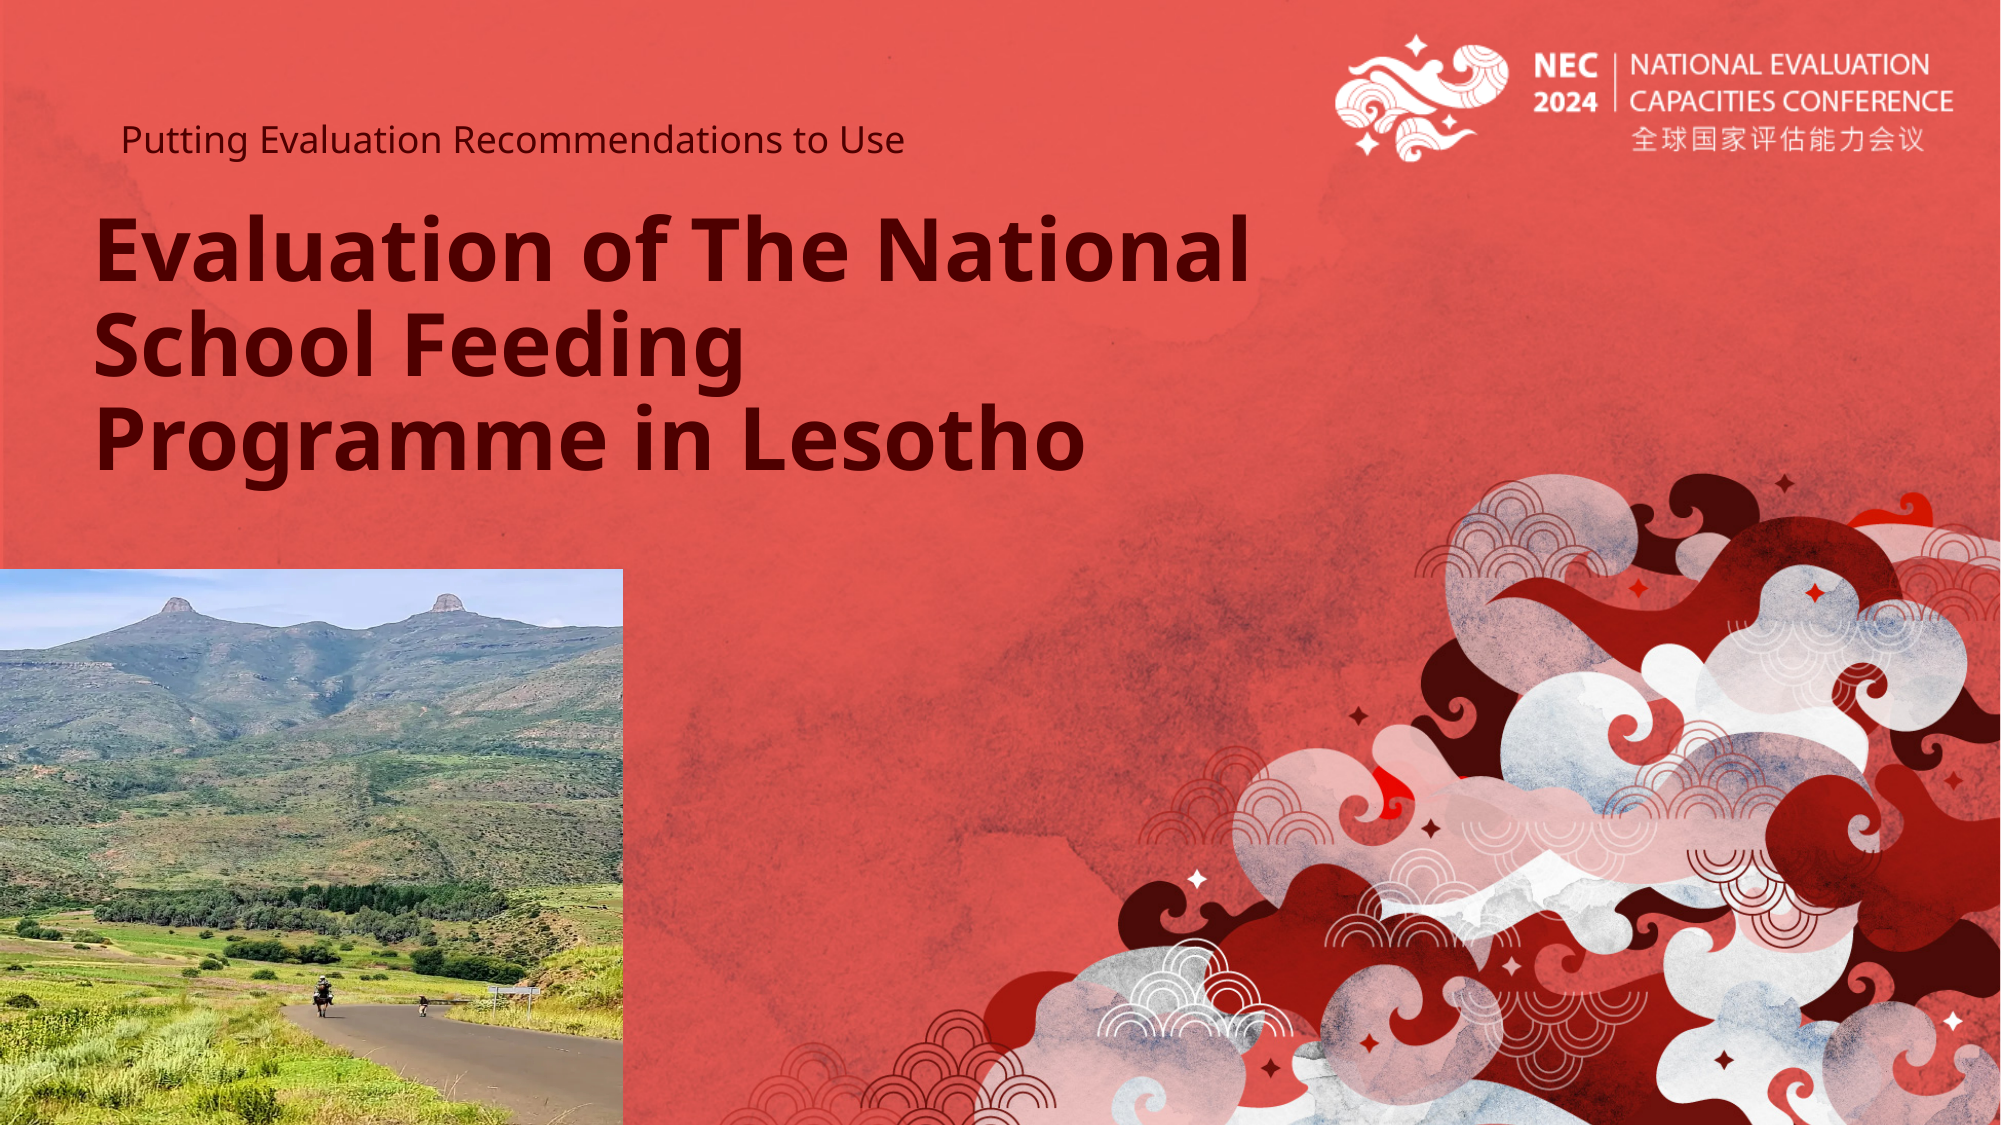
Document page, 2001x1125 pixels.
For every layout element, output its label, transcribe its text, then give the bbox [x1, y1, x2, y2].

title Evaluation of The National School Feeding Programme in Lesotho [77, 198, 1287, 610]
picture [0, 0, 2001, 1125]
subtitle Putting Evaluation Recommendations to Use [105, 113, 968, 174]
